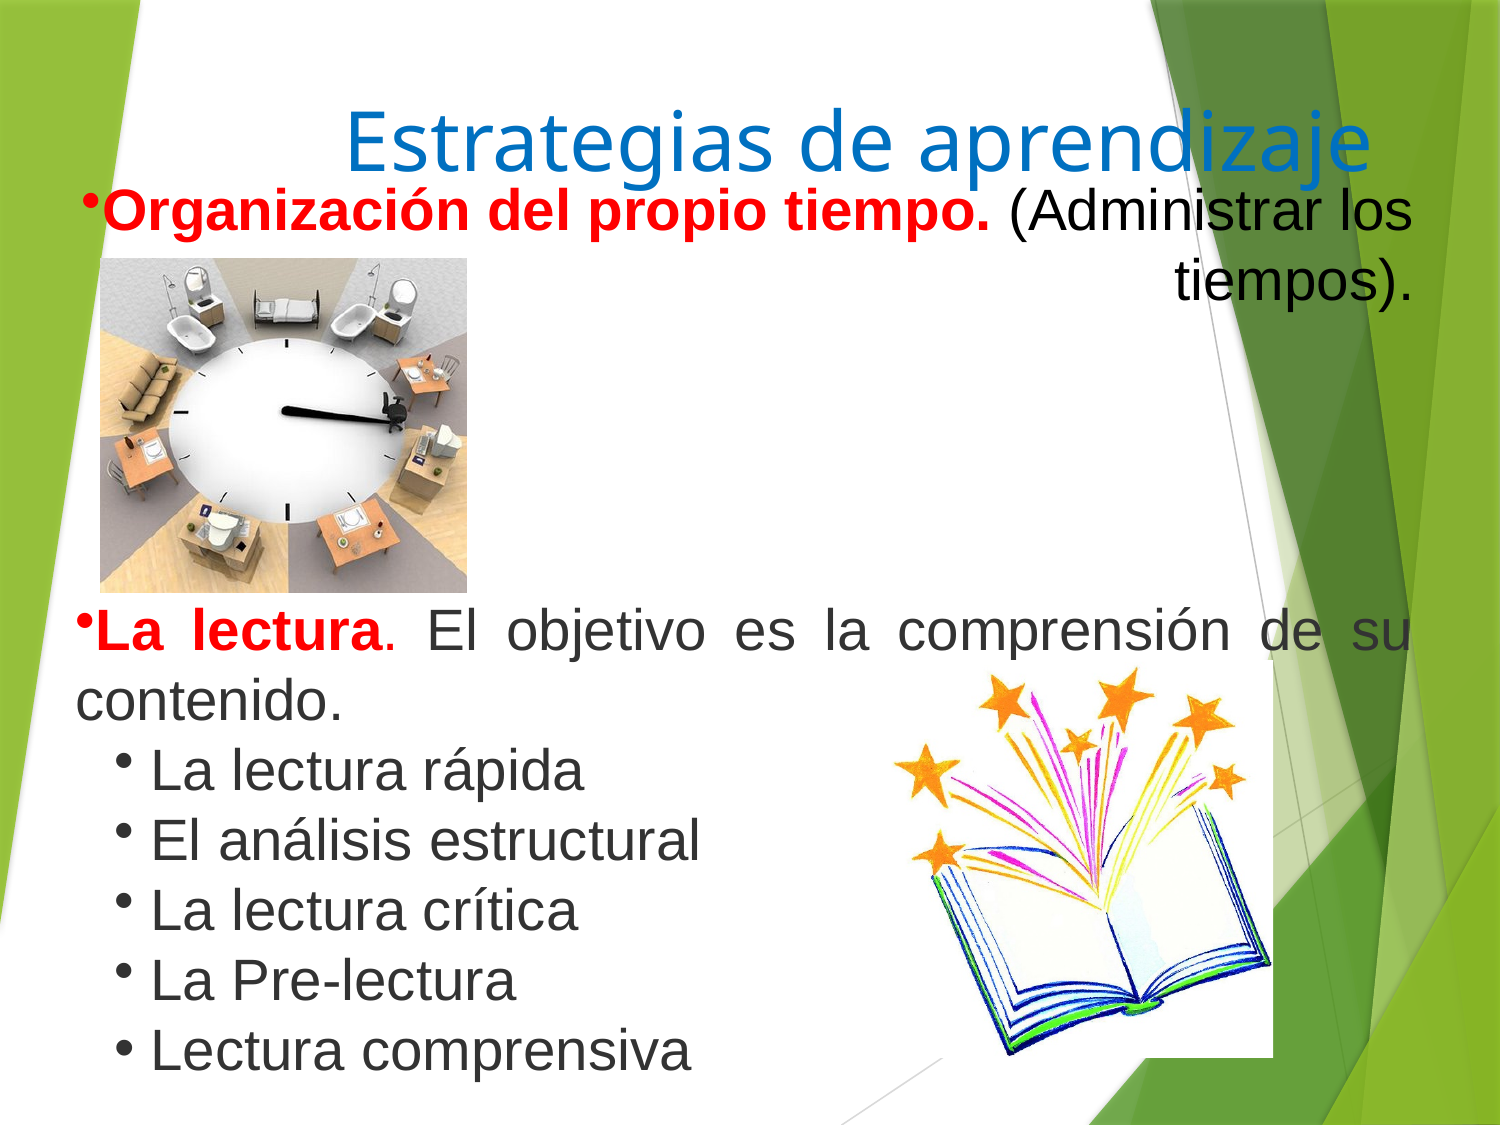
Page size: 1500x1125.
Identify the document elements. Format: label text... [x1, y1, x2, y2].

picture [99, 257, 468, 593]
title Estrategias de aprendizaje [100, 78, 1390, 95]
picture [891, 659, 1274, 1058]
text_box Organización del propio tiempo. (Administrar los tiempos). La lectura. El objetivo es la comprensión de su contenido. La lectura rápida El análisis estructural La lectura crítica La Pre-lectura Lectura comprensiva [60, 95, 1430, 1090]
